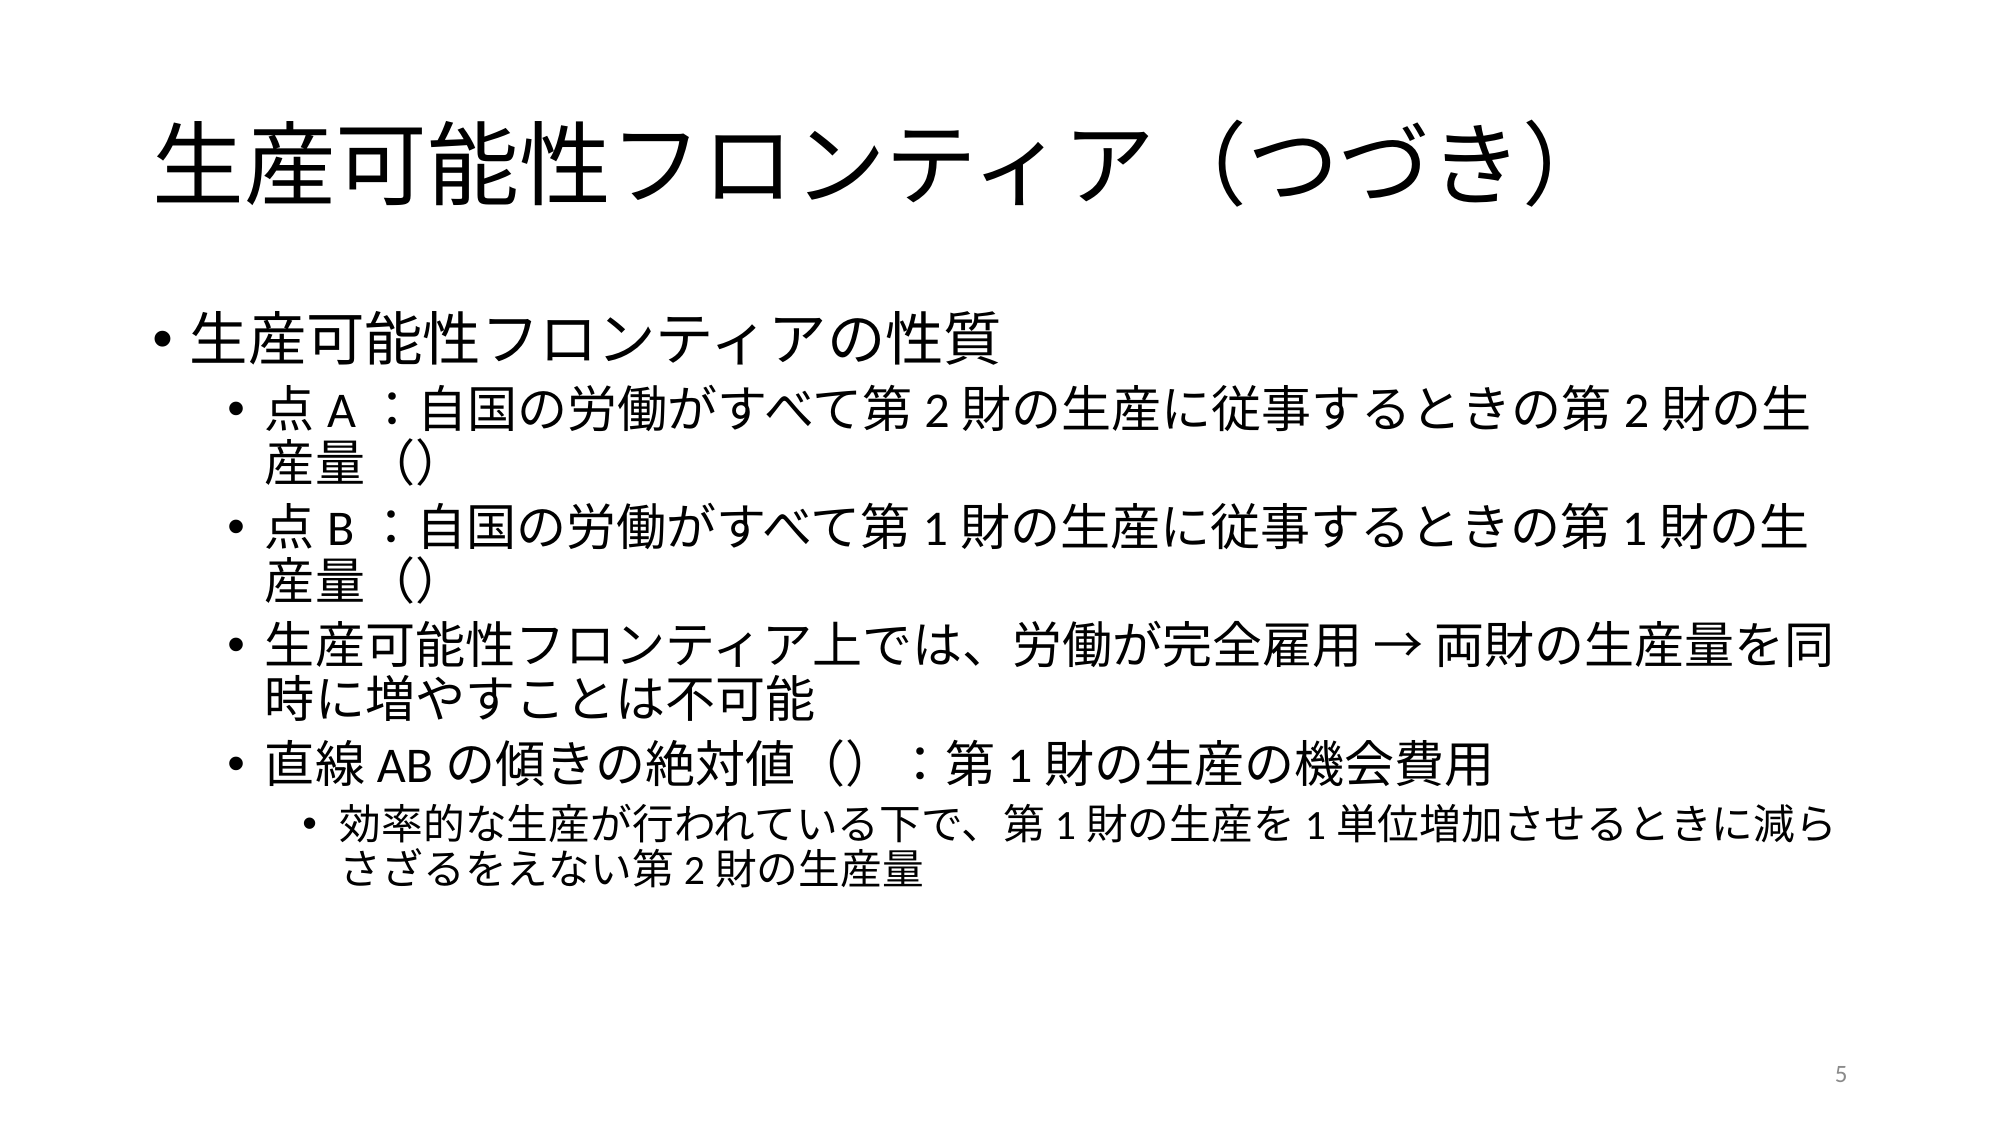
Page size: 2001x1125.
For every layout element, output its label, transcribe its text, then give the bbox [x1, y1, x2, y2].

slide_number 5 [1412, 1042, 1863, 1103]
title 生産可能性フロンティア（つづき） [137, 59, 1863, 278]
